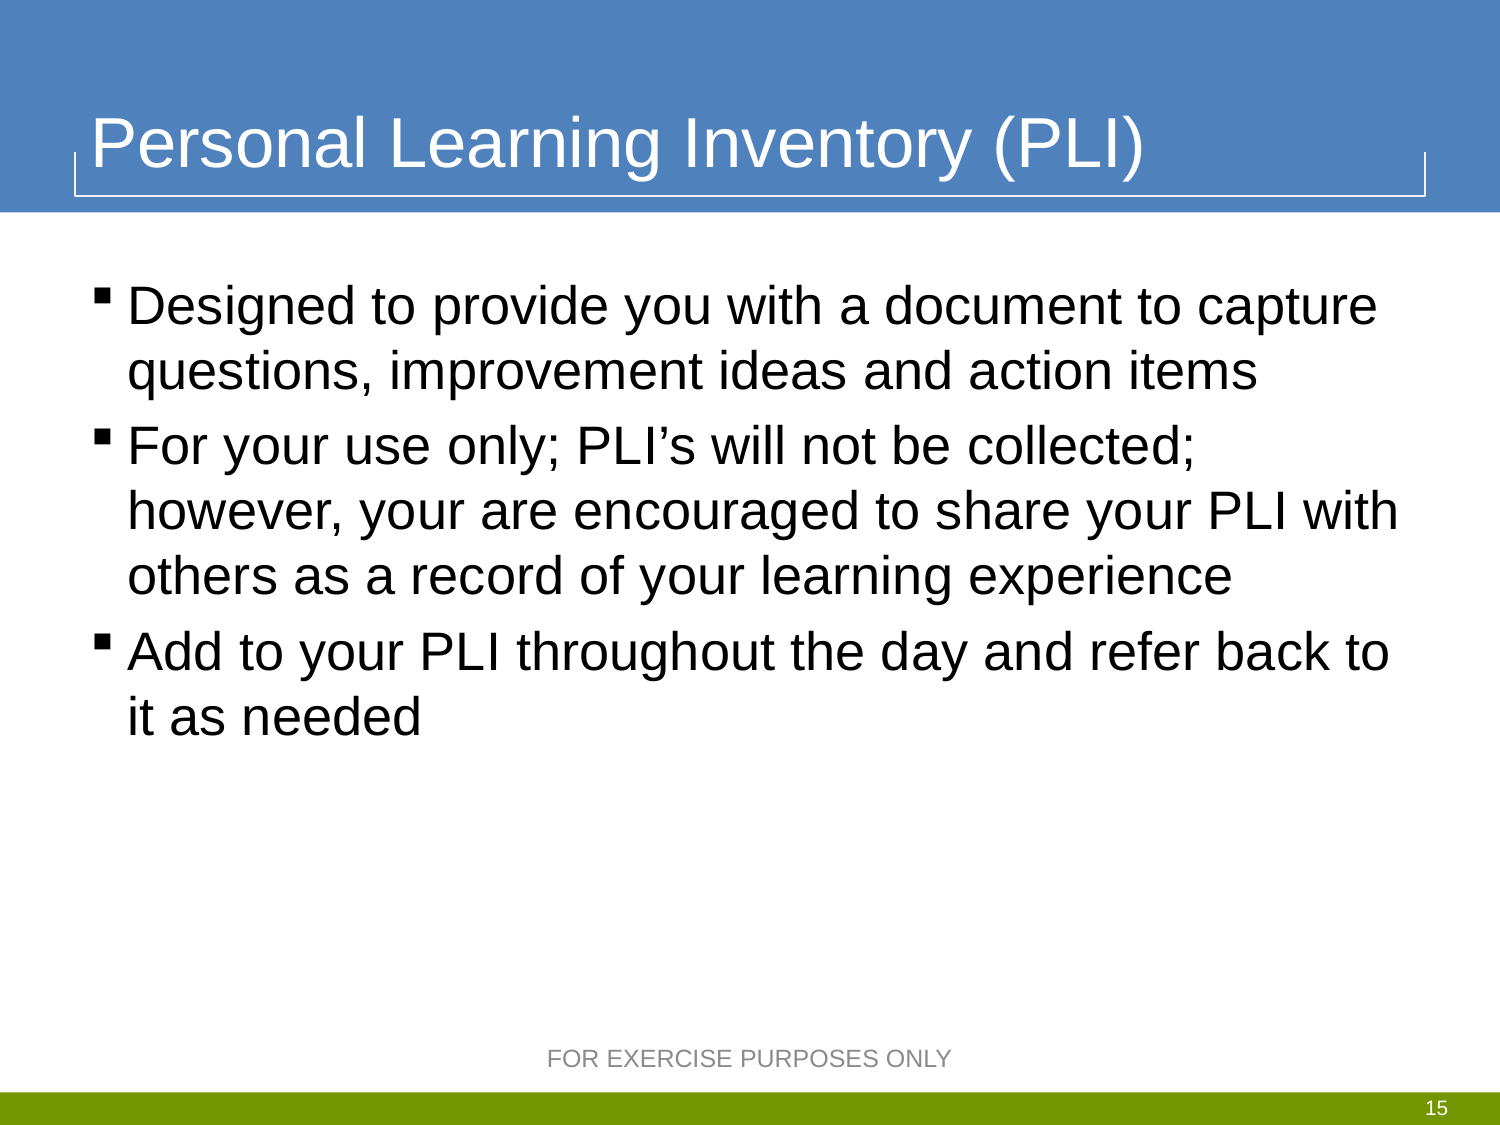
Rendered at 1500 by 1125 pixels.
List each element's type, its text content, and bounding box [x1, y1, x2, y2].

title Personal Learning Inventory (PLI) [74, 44, 1426, 233]
footer FOR EXERCISE PURPOSES ONLY [512, 1042, 988, 1103]
list Designed to provide you with a document to capture questions, improvement ideas and action items For your use only; PLI’s will not be collected; however, your are encouraged to share your PLI with others as a record of your learning experience Add to your PLI throughout the day and refer back to it as needed [74, 262, 1426, 1006]
